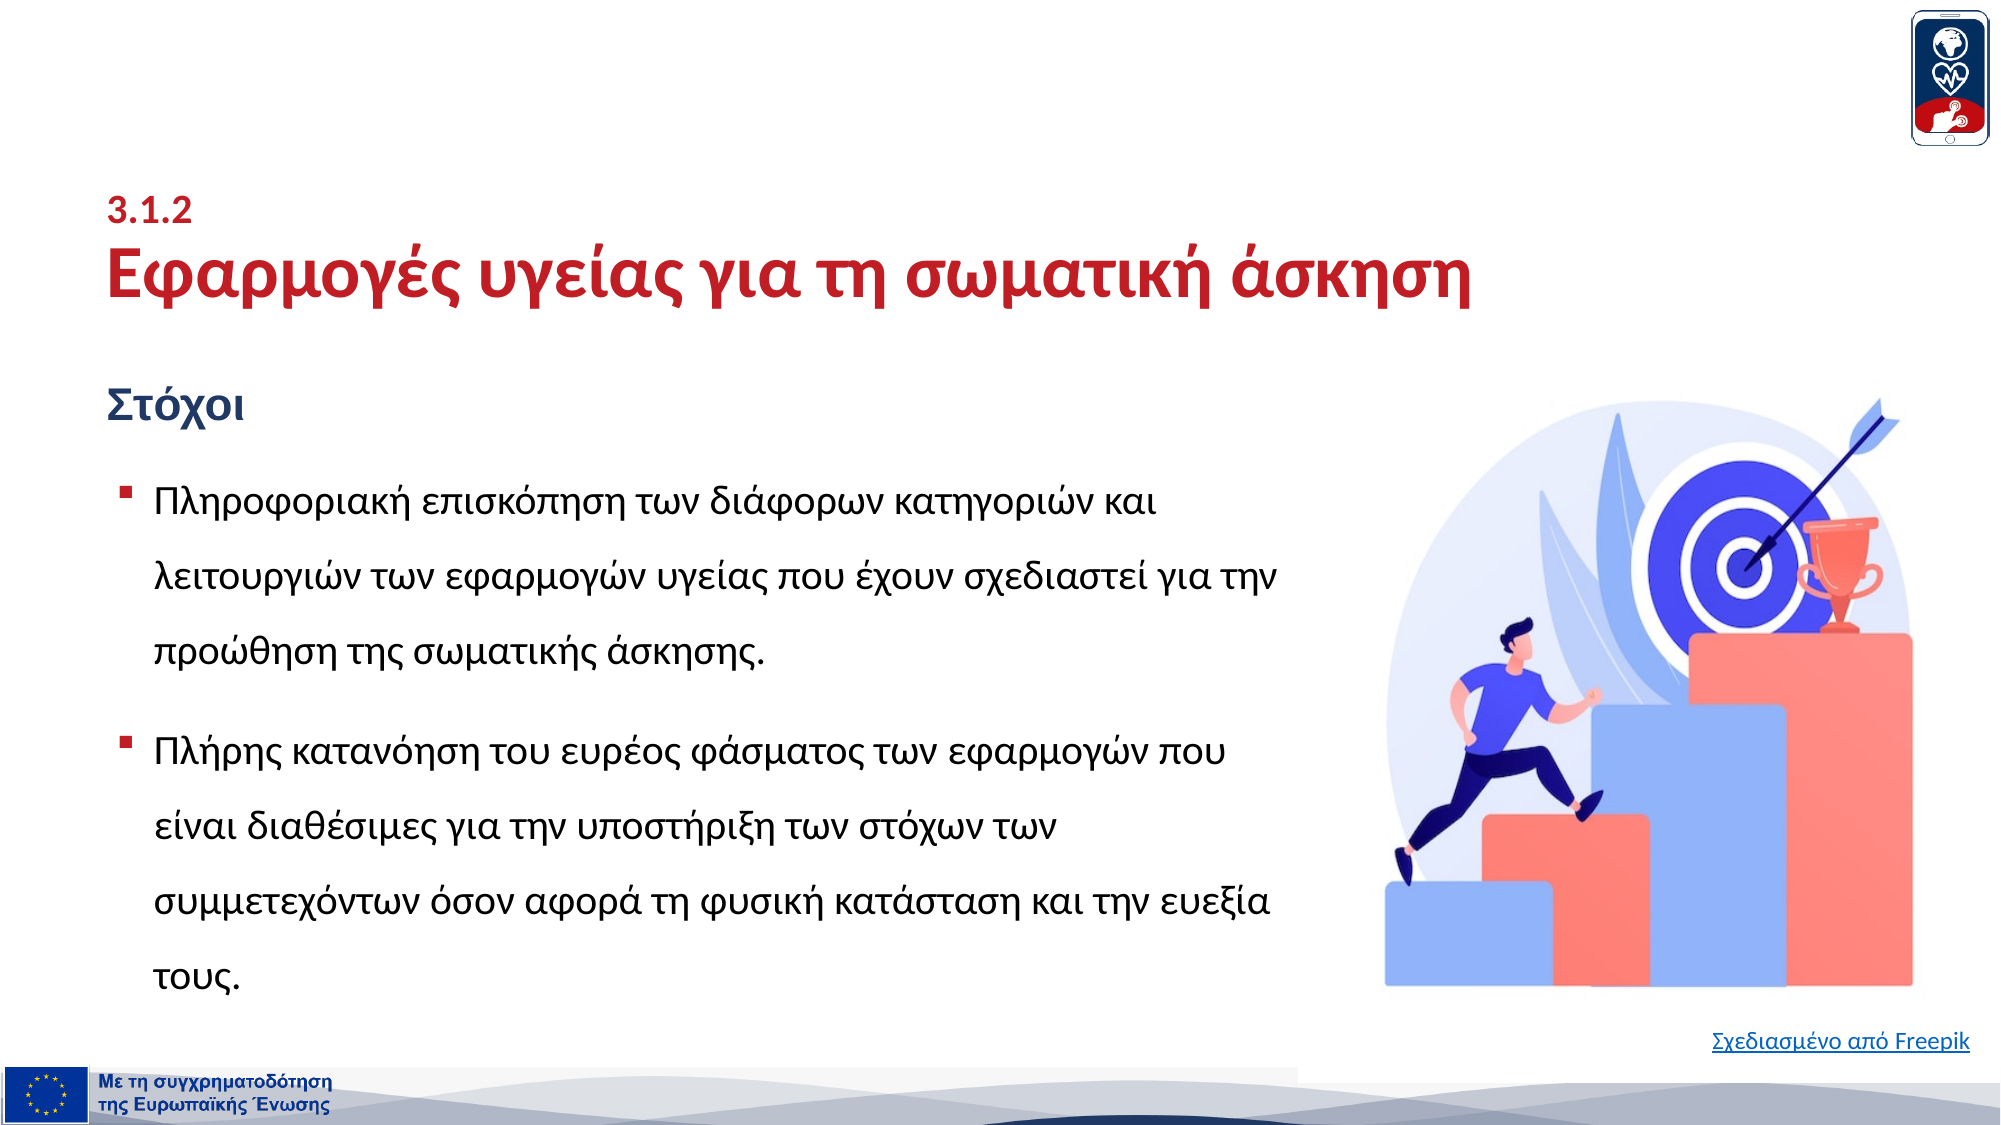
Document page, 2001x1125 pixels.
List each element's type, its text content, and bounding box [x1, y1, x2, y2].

title 3.1.2 Εφαρμογές υγείας για τη σωματική άσκηση [91, 177, 1817, 324]
picture [1911, 10, 1990, 146]
list Πληροφοριακή επισκόπηση των διάφορων κατηγοριών και λειτουργιών των εφαρμογών υγείας που έχουν σχεδιαστεί για την προώθηση της σωματικής άσκησης. Πλήρης κατανόηση του ευρέος φάσματος των εφαρμογών που είναι διαθέσιμες για την υποστήριξη των στόχων των συμμετεχόντων όσον αφορά τη φυσική κατάσταση και την ευεξία τους. [101, 440, 1331, 1098]
picture [0, 302, 2001, 1125]
list Στόχοι [91, 354, 938, 437]
